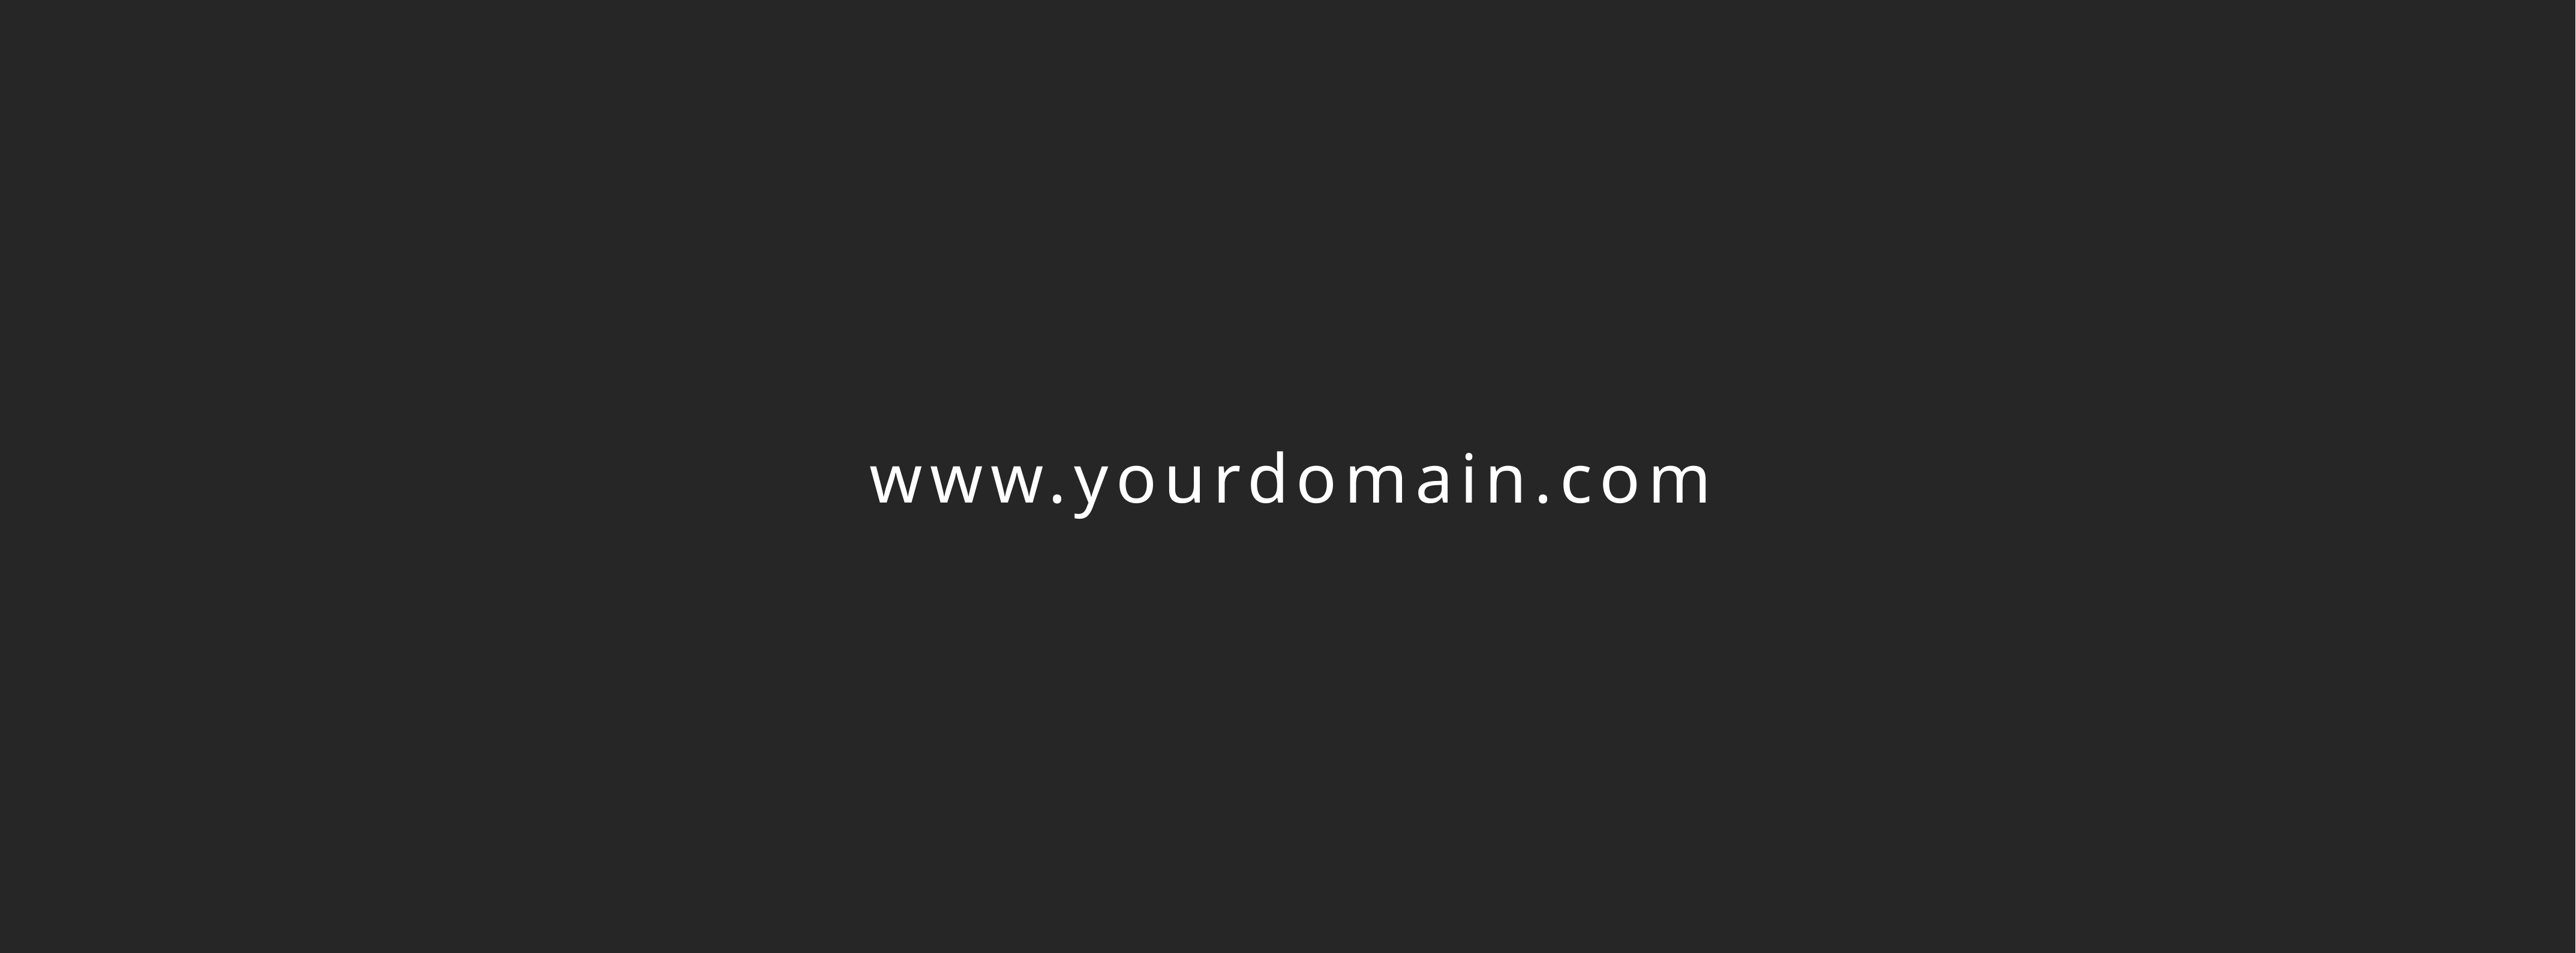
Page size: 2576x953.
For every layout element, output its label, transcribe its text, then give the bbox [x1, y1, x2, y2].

text_box www.yourdomain.com [860, 431, 1722, 521]
